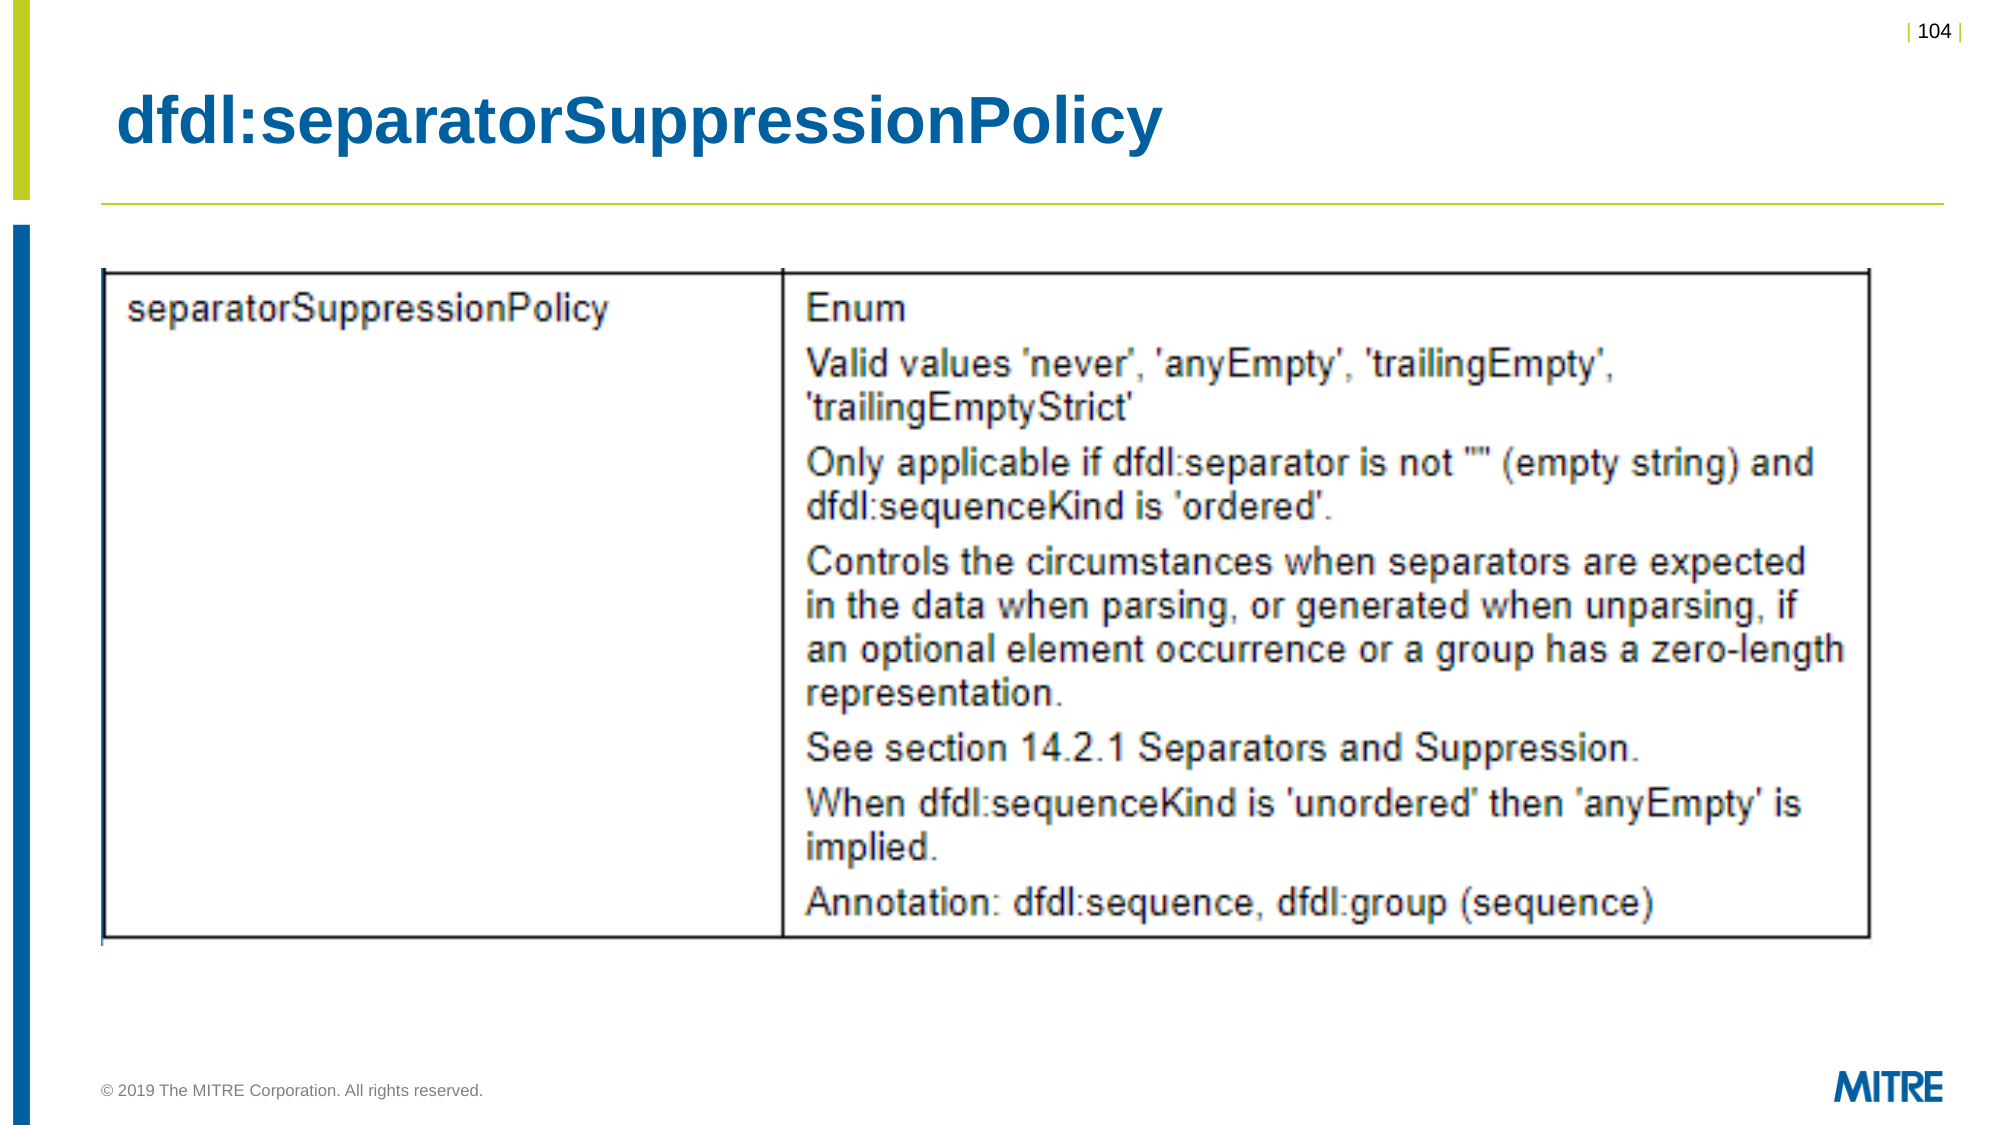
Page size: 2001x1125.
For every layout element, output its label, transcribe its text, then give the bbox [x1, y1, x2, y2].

picture [1834, 1068, 1945, 1109]
title dfdl:separatorSuppressionPolicy [101, 60, 1945, 184]
picture [101, 268, 1873, 946]
footer © 2019 The MITRE Corporation. All rights reserved. [101, 1069, 1338, 1110]
